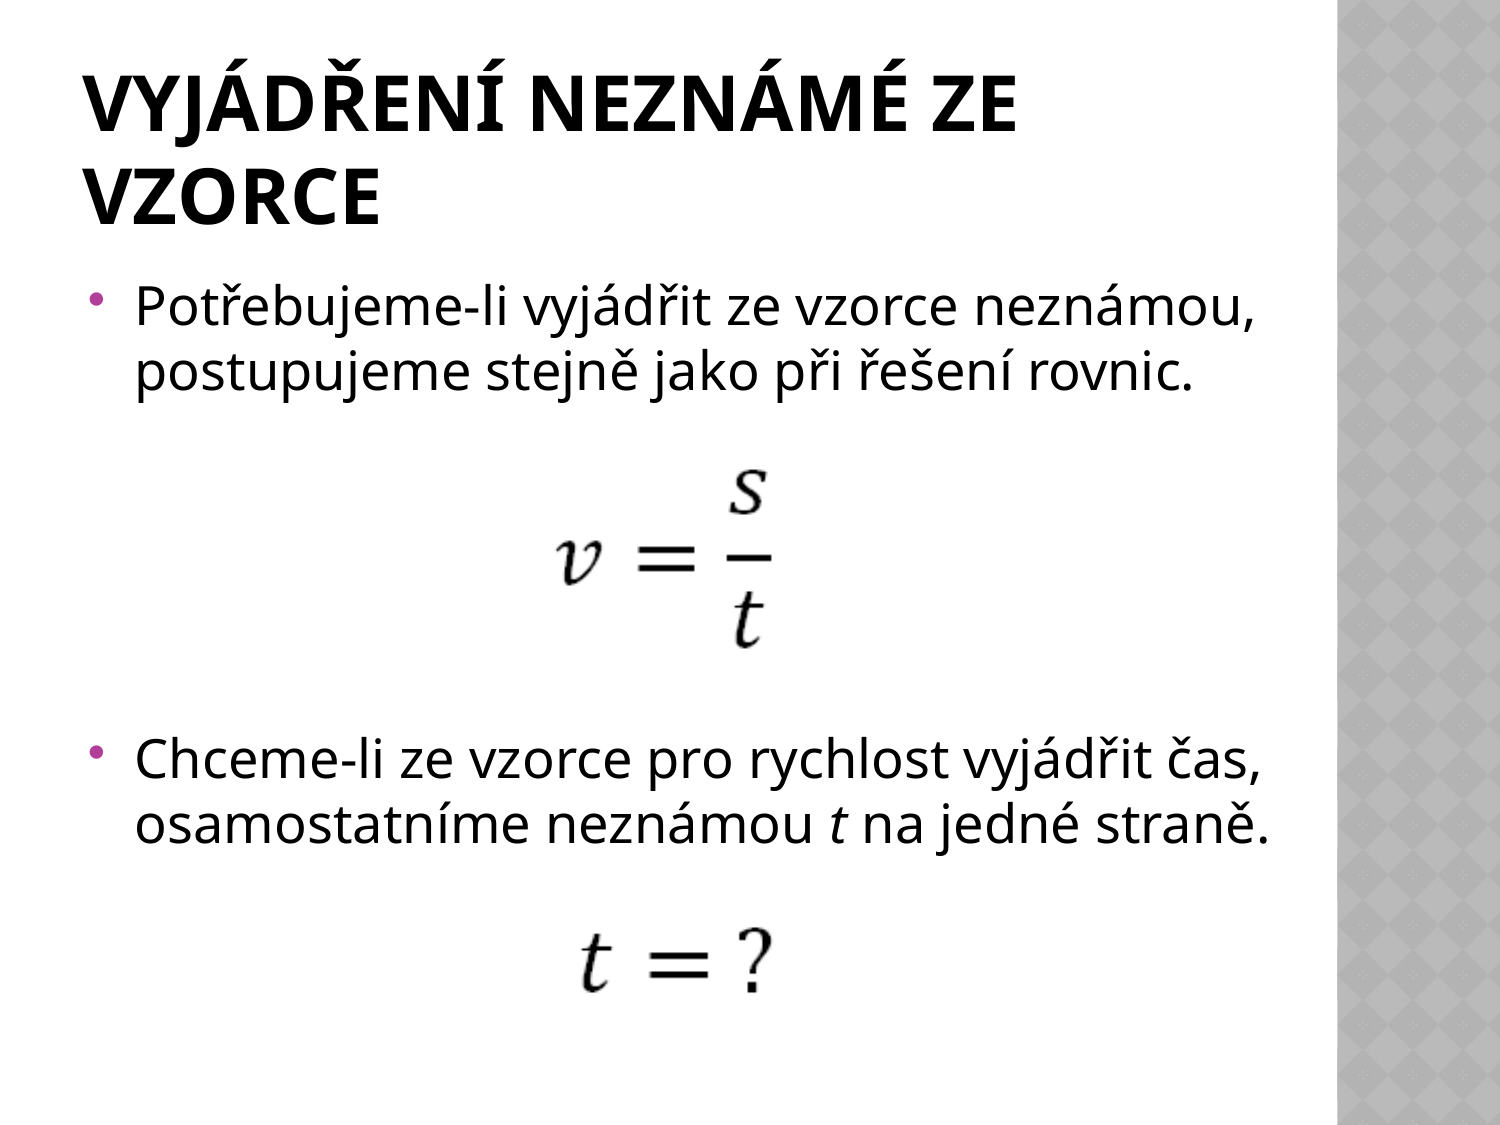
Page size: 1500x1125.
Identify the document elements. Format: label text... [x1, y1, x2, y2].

title Vyjádření neznámé ze vzorce [75, 52, 1263, 240]
list Potřebujeme-li vyjádřit ze vzorce neznámou, postupujeme stejně jako při řešení rovnic. Chceme-li ze vzorce pro rychlost vyjádřit čas, osamostatníme neznámou t na jedné straně. [75, 264, 1365, 1059]
picture [572, 904, 786, 1014]
picture [548, 455, 786, 663]
